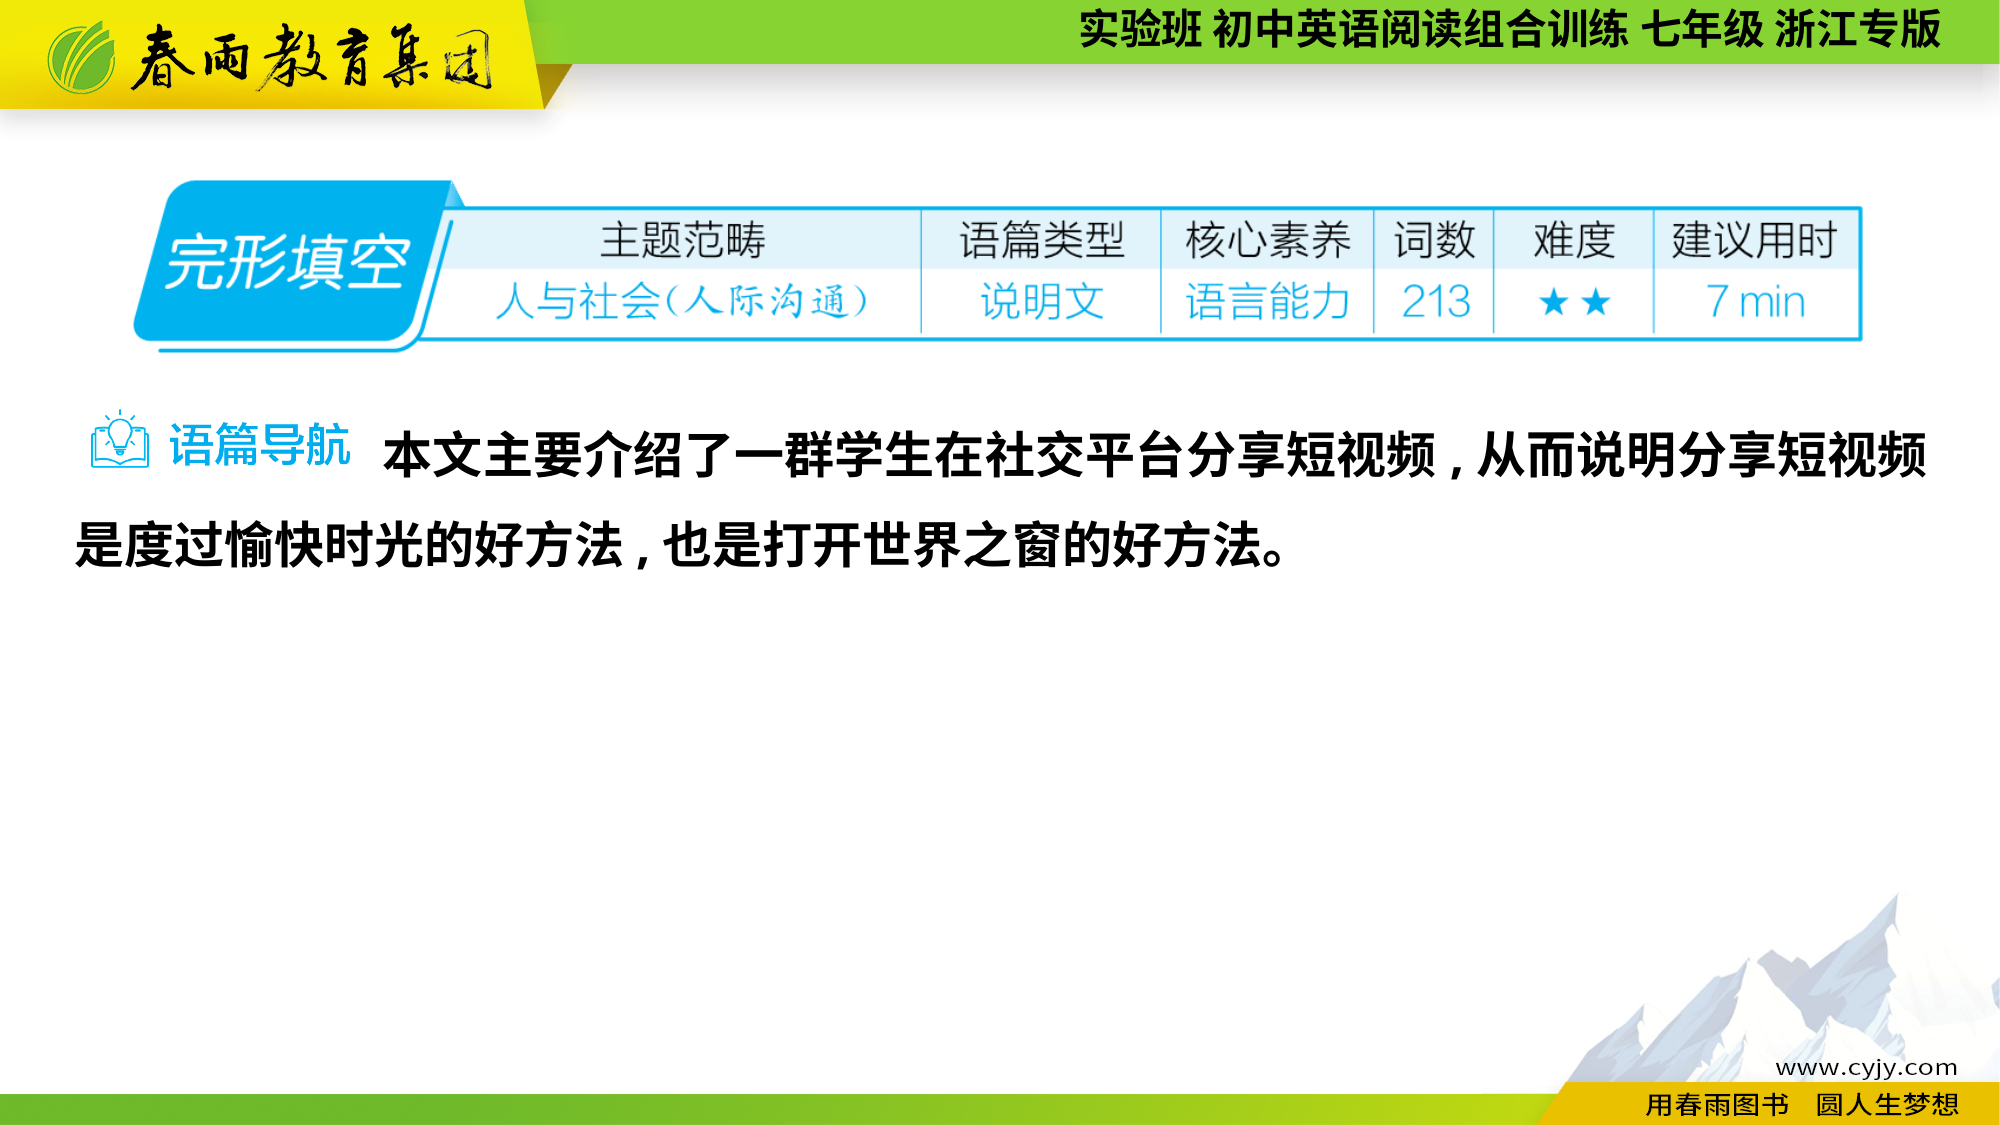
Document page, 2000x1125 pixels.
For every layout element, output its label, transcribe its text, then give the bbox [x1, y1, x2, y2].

picture [0, 0, 2000, 1125]
list 本文主要介绍了一群学生在社交平台分享短视频,从而说明分享短视频是度过愉快时光的好方法,也是打开世界之窗的好方法。 [59, 385, 1944, 572]
